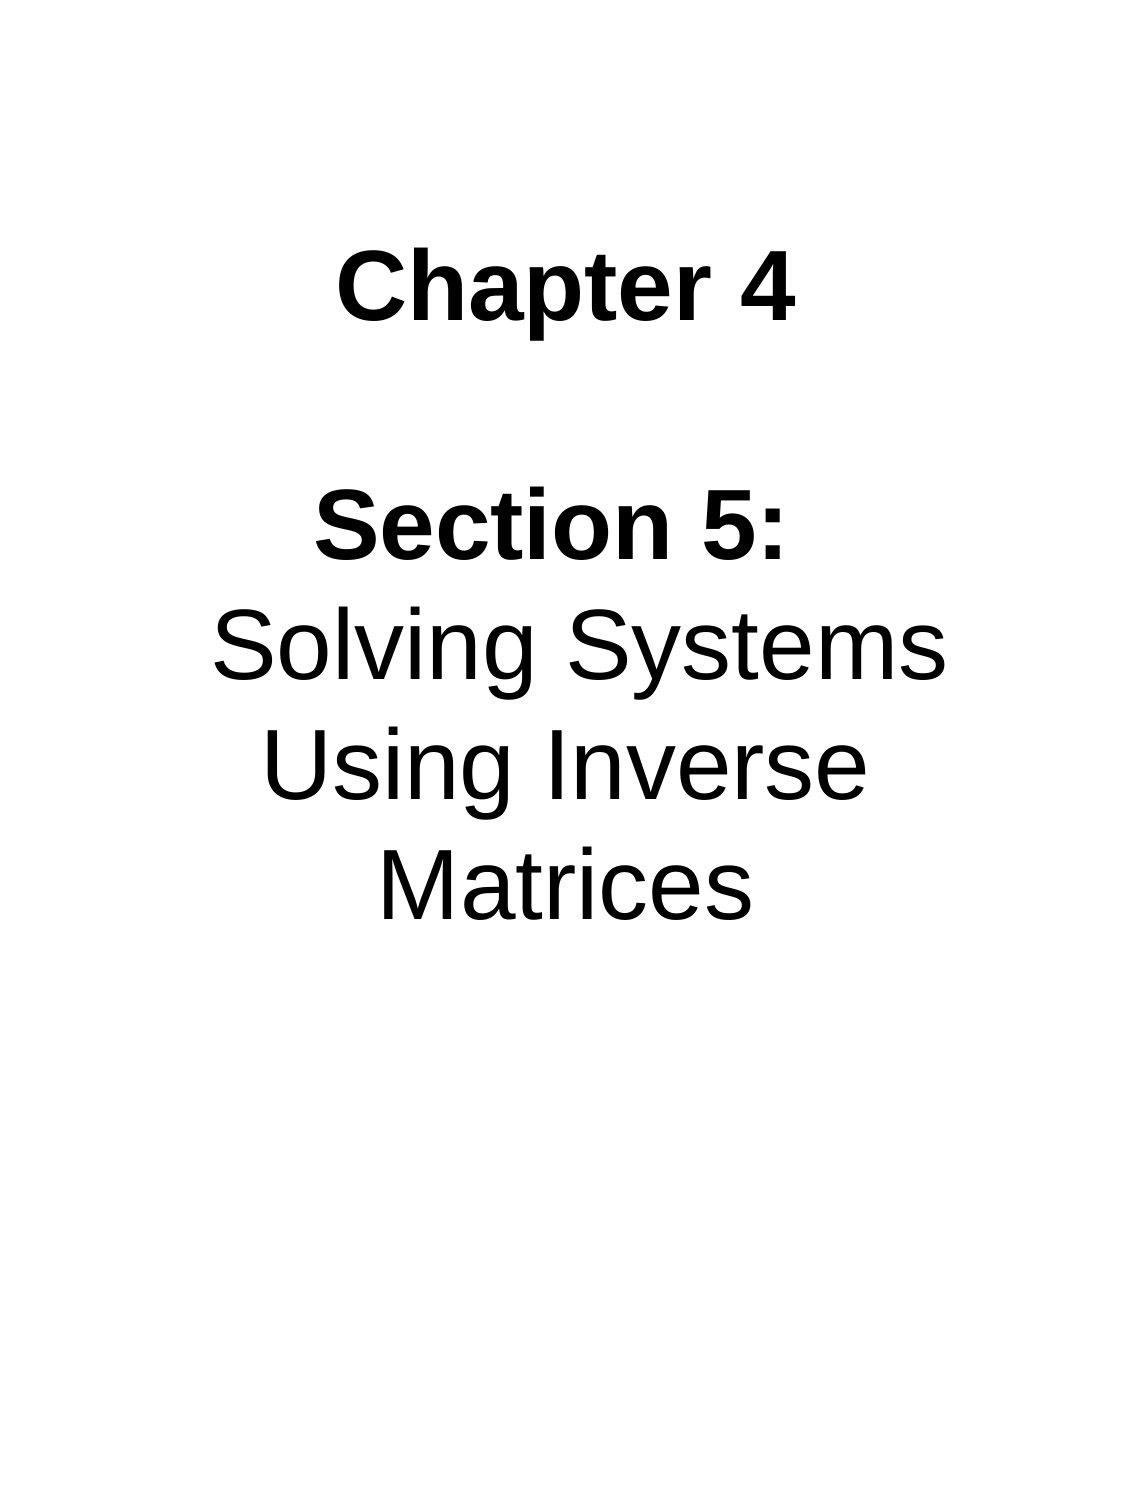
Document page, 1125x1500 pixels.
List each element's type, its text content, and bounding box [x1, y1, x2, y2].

title Chapter 4 Section 5: Solving Systems Using Inverse Matrices [87, 212, 1044, 1000]
